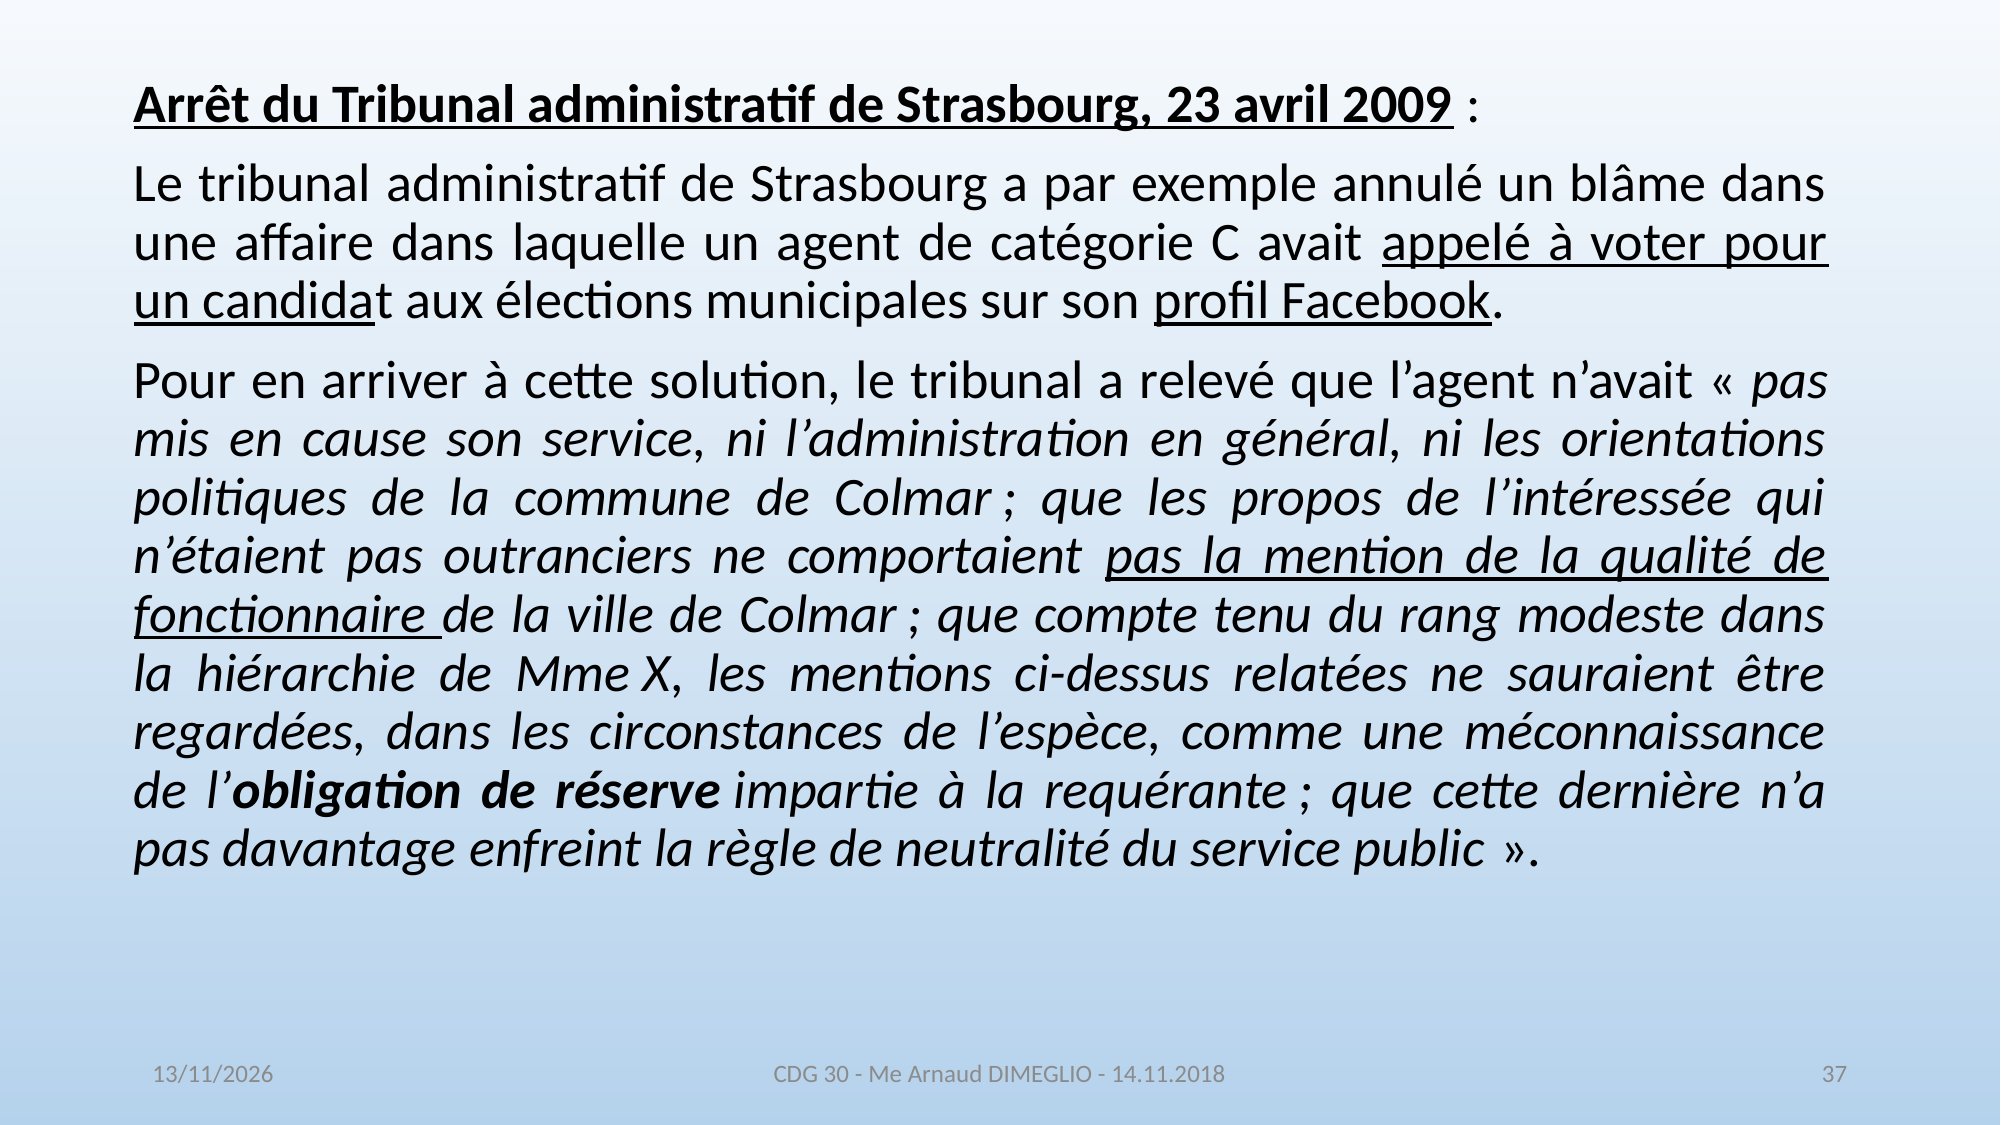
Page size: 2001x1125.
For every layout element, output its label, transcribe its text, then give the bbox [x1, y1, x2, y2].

slide_number 37 [1412, 1042, 1863, 1103]
list Arrêt du Tribunal administratif de Strasbourg, 23 avril 2009 : Le tribunal administratif de Strasbourg a par exemple annulé un blâme dans une affaire dans laquelle un agent de catégorie C avait appelé à voter pour un candidat aux élections municipales sur son profil Facebook. Pour en arriver à cette solution, le tribunal a relevé que l’agent n’avait « pas mis en cause son service, ni l’administration en général, ni les orientations politiques de la commune de Colmar ; que les propos de l’intéressée qui n’étaient pas outranciers ne comportaient pas la mention de la qualité de fonctionnaire de la ville de Colmar ; que compte tenu du rang modeste dans la hiérarchie de Mme X, les mentions ci-dessus relatées ne sauraient être regardées, dans les circonstances de l’espèce, comme une méconnaissance de l’obligation de réserve impartie à la requérante ; que cette dernière n’a pas davantage enfreint la règle de neutralité du service public ». [118, 68, 1844, 1043]
footer CDG 30 - Me Arnaud DIMEGLIO - 14.11.2018 [662, 1042, 1338, 1103]
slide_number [137, 1042, 588, 1103]
